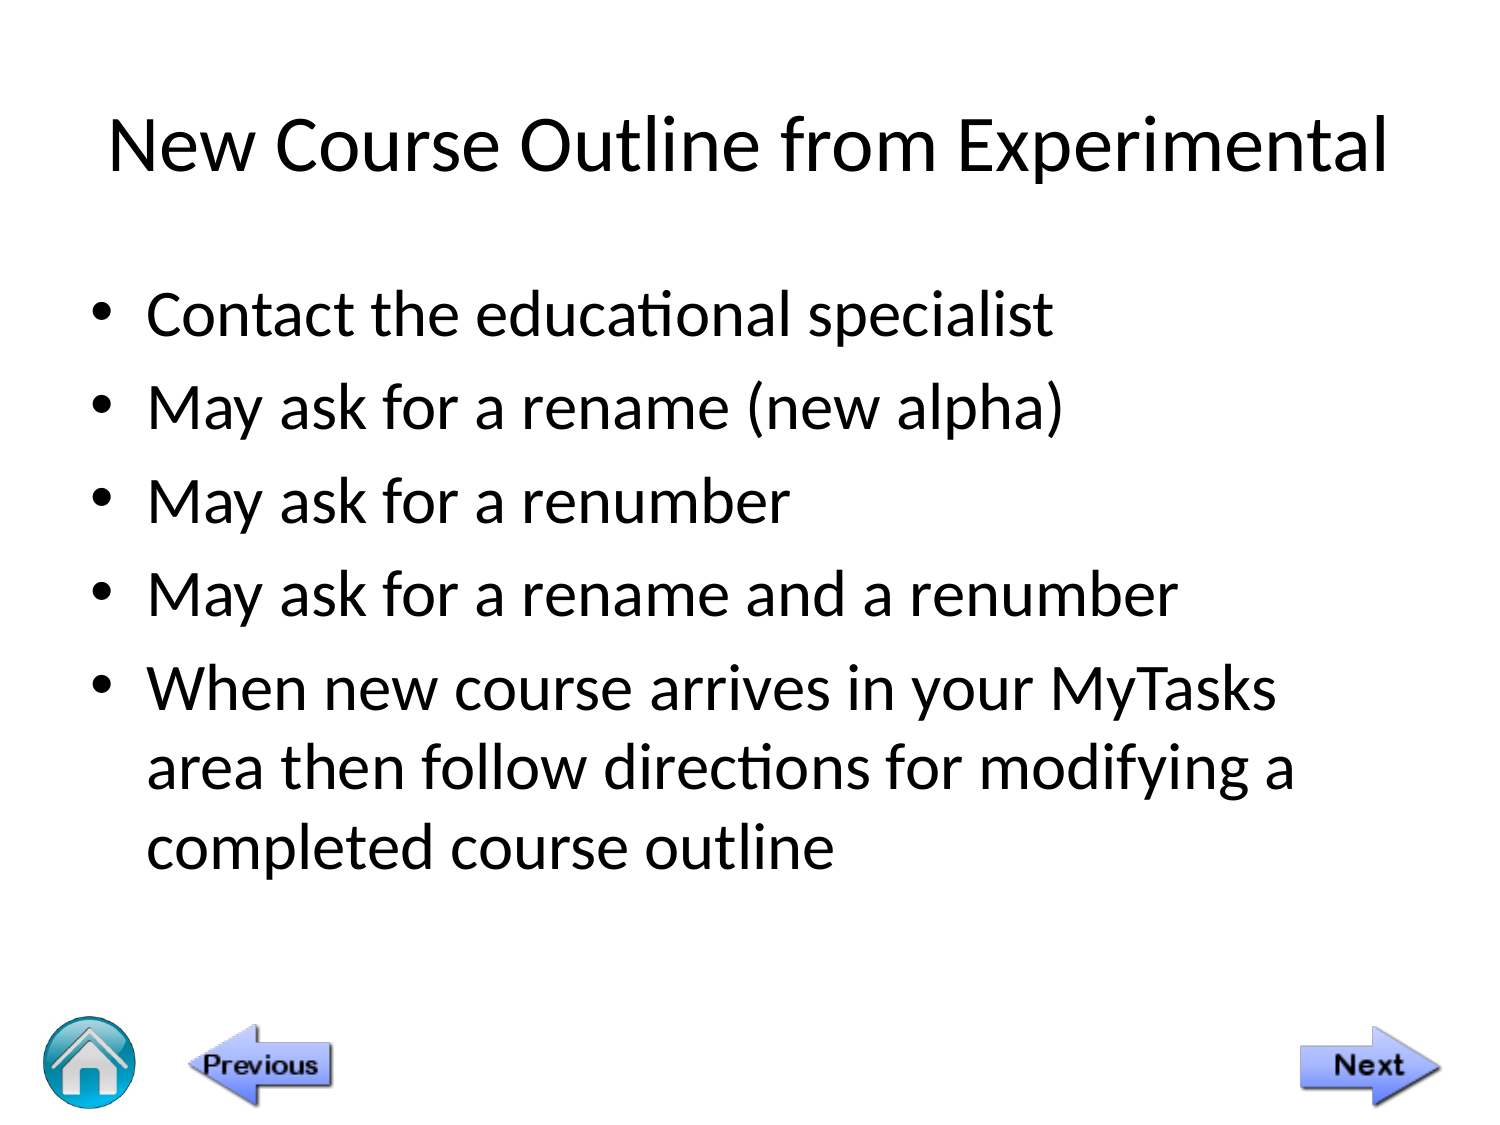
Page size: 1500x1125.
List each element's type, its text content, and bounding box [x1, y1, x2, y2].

title New Course Outline from Experimental [75, 45, 1425, 233]
list Contact the educational specialist May ask for a rename (new alpha) May ask for a renumber May ask for a rename and a renumber When new course arrives in your MyTasks area then follow directions for modifying a completed course outline [75, 262, 1425, 1005]
picture [1299, 1025, 1447, 1113]
picture [37, 1009, 141, 1113]
picture [187, 1023, 338, 1113]
